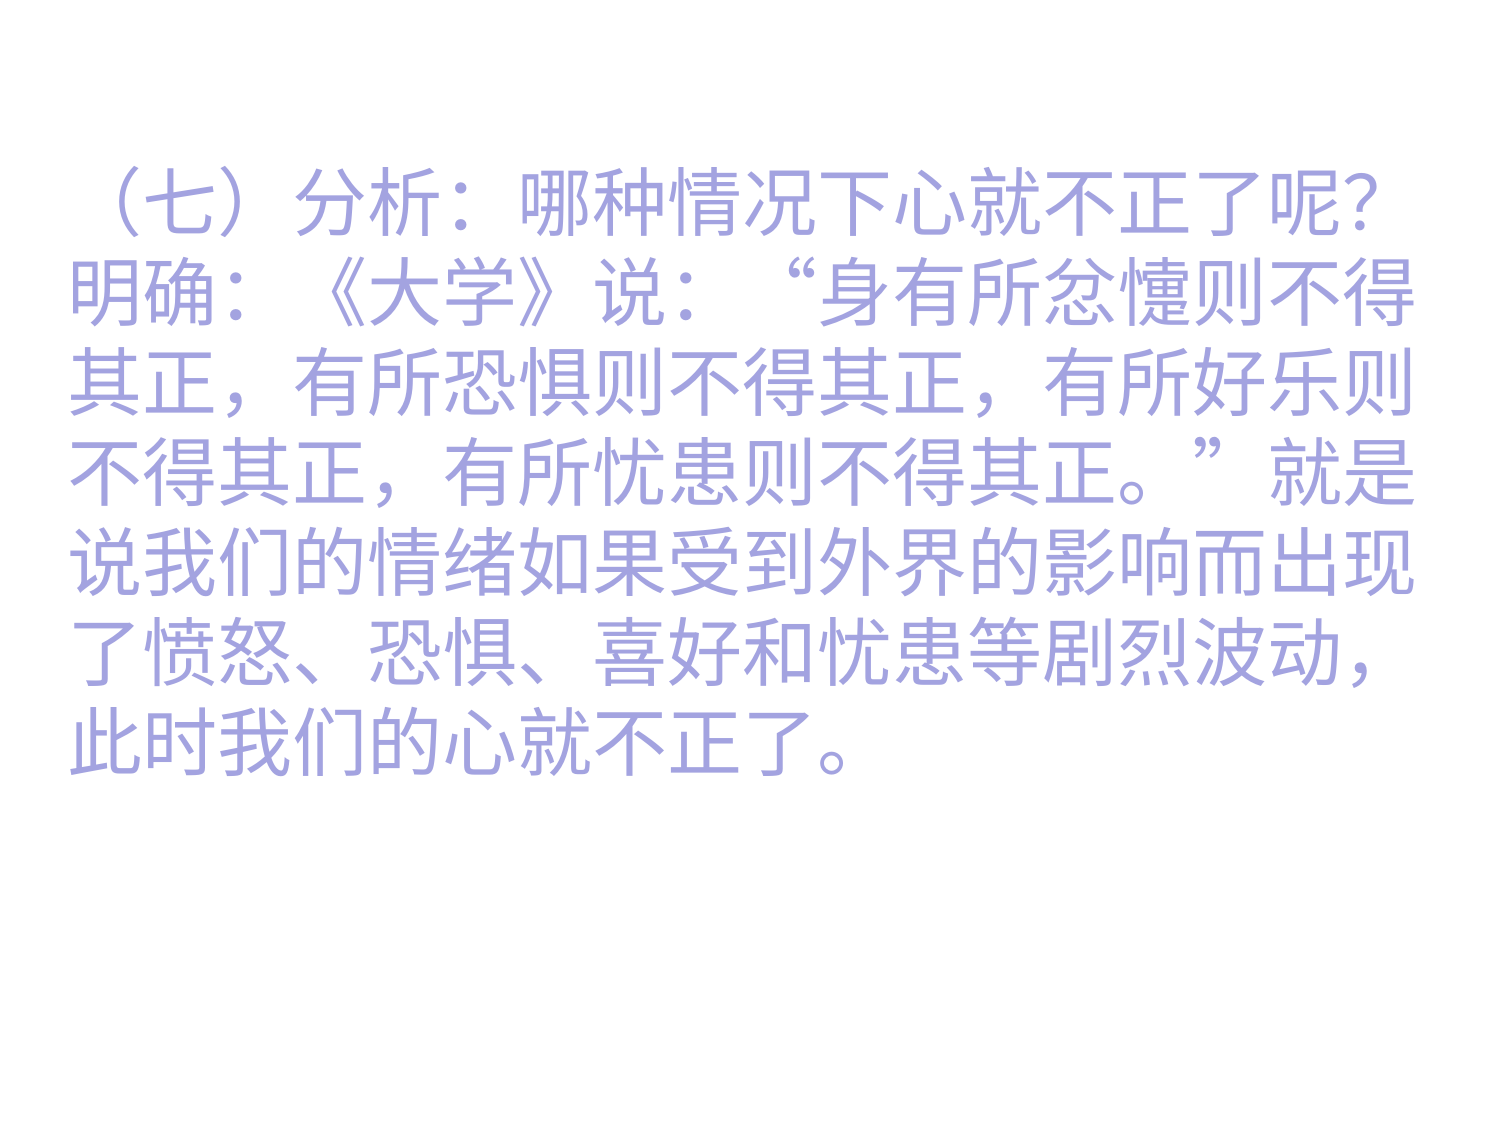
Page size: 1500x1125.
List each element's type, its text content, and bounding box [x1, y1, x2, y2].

text_box （七）分析：哪种情况下心就不正了呢？ 明确：《大学》说：“身有所忿懥则不得其正，有所恐惧则不得其正，有所好乐则不得其正，有所忧患则不得其正。”就是说我们的情绪如果受到外界的影响而出现了愤怒、恐惧、喜好和忧患等剧烈波动，此时我们的心就不正了。 [52, 148, 1460, 793]
